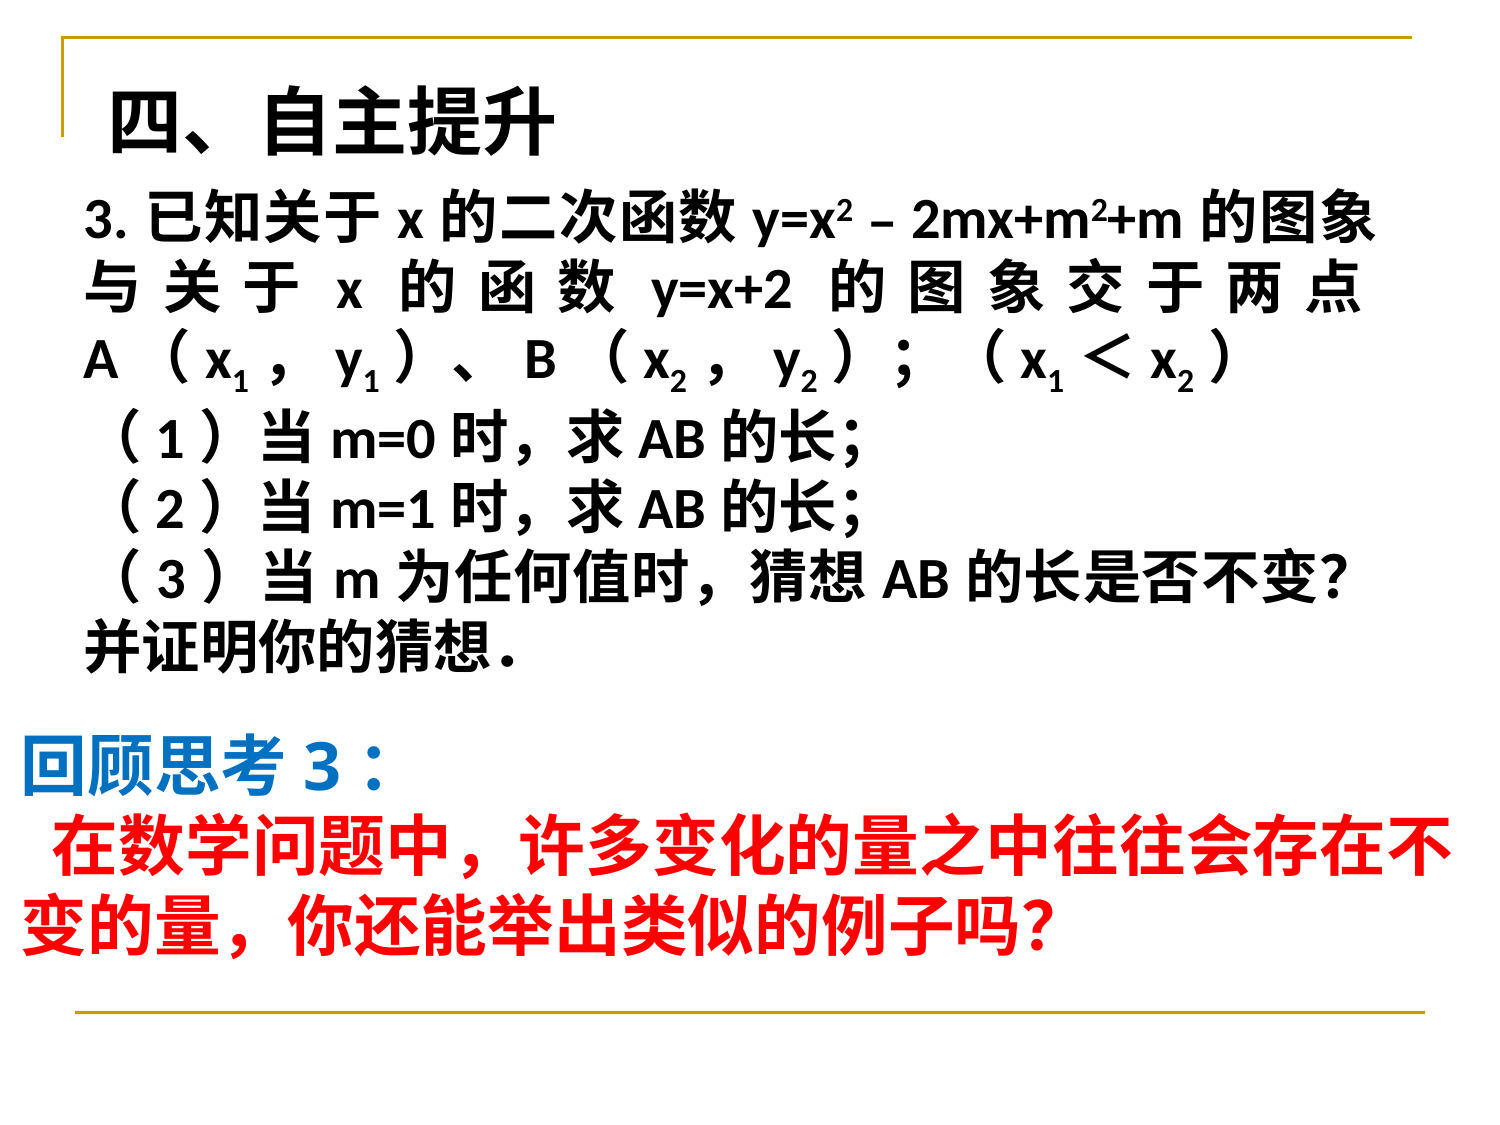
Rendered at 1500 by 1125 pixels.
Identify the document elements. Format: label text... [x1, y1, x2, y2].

text_box 3.已知关于x的二次函数y=x2﹣2mx+m2+m的图象与关于x的函数y=x+2的图象交于两点A（x1，y1）、B（x2，y2）；（x1＜x2） （1）当m=0时，求AB的长； （2）当m=1时，求AB的长； （3）当m为任何值时，猜想AB的长是否不变？并证明你的猜想． [68, 172, 1393, 716]
text_box 回顾思考3： 在数学问题中，许多变化的量之中往往会存在不变的量，你还能举出类似的例子吗？ [5, 716, 1488, 1051]
text_box 四、自主提升 [93, 67, 1500, 172]
